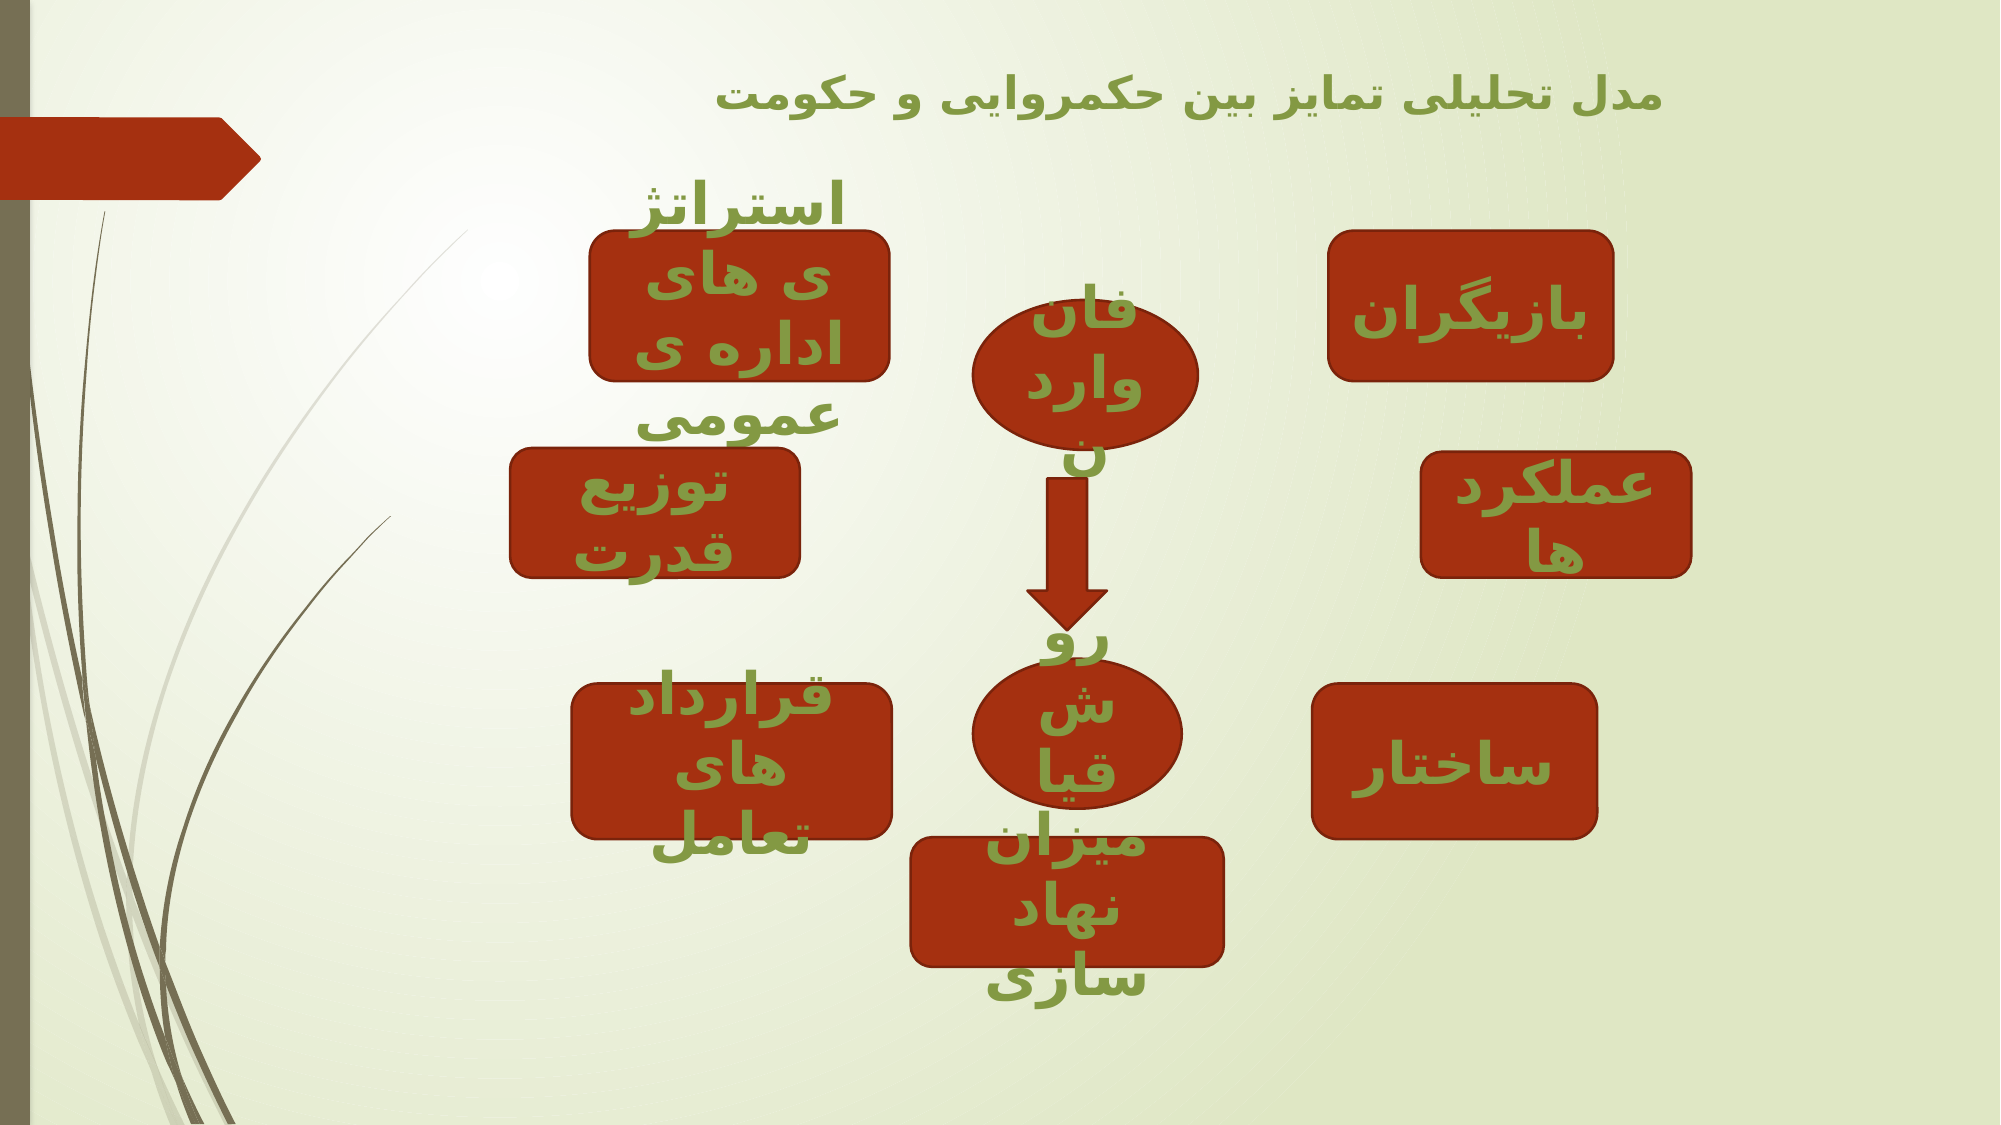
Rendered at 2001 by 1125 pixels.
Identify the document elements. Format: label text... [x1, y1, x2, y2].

text_box ساختار [1310, 682, 1599, 841]
text_box قرارداد های تعامل [570, 682, 894, 841]
text_box [1026, 477, 1109, 632]
text_box فان واردن [971, 298, 1200, 452]
text_box بازیگران [1327, 229, 1615, 383]
text_box توزیع قدرت [508, 446, 802, 580]
text_box عملکردها [1419, 450, 1693, 579]
text_box روش قیاسی [971, 657, 1184, 810]
text_box استراتژی های اداره ی عمومی [588, 229, 891, 383]
text_box میزان نهاد سازی [909, 835, 1226, 969]
title مدل تحلیلی تمایز بین حکمروایی و حکومت [693, 56, 1682, 209]
